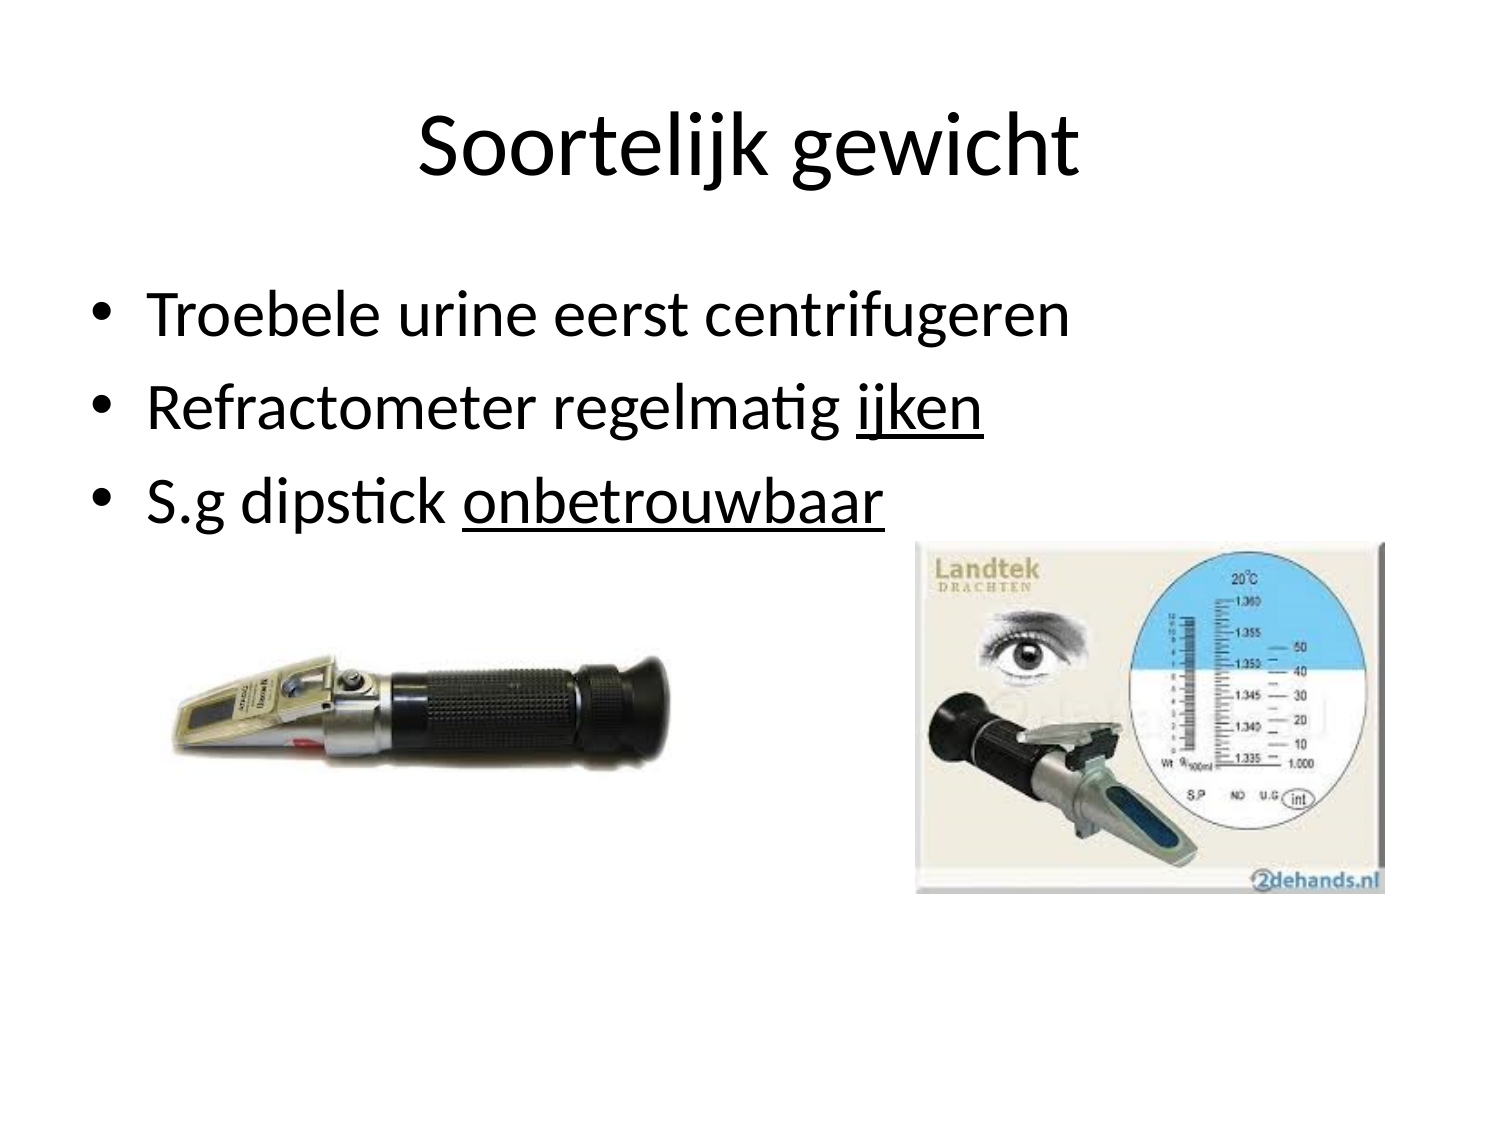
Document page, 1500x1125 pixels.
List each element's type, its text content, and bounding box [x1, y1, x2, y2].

picture [915, 541, 1386, 894]
picture [159, 597, 687, 831]
list Troebele urine eerst centrifugeren Refractometer regelmatig ijken S.g dipstick onbetrouwbaar [75, 262, 1425, 1005]
title Soortelijk gewicht [75, 45, 1425, 233]
